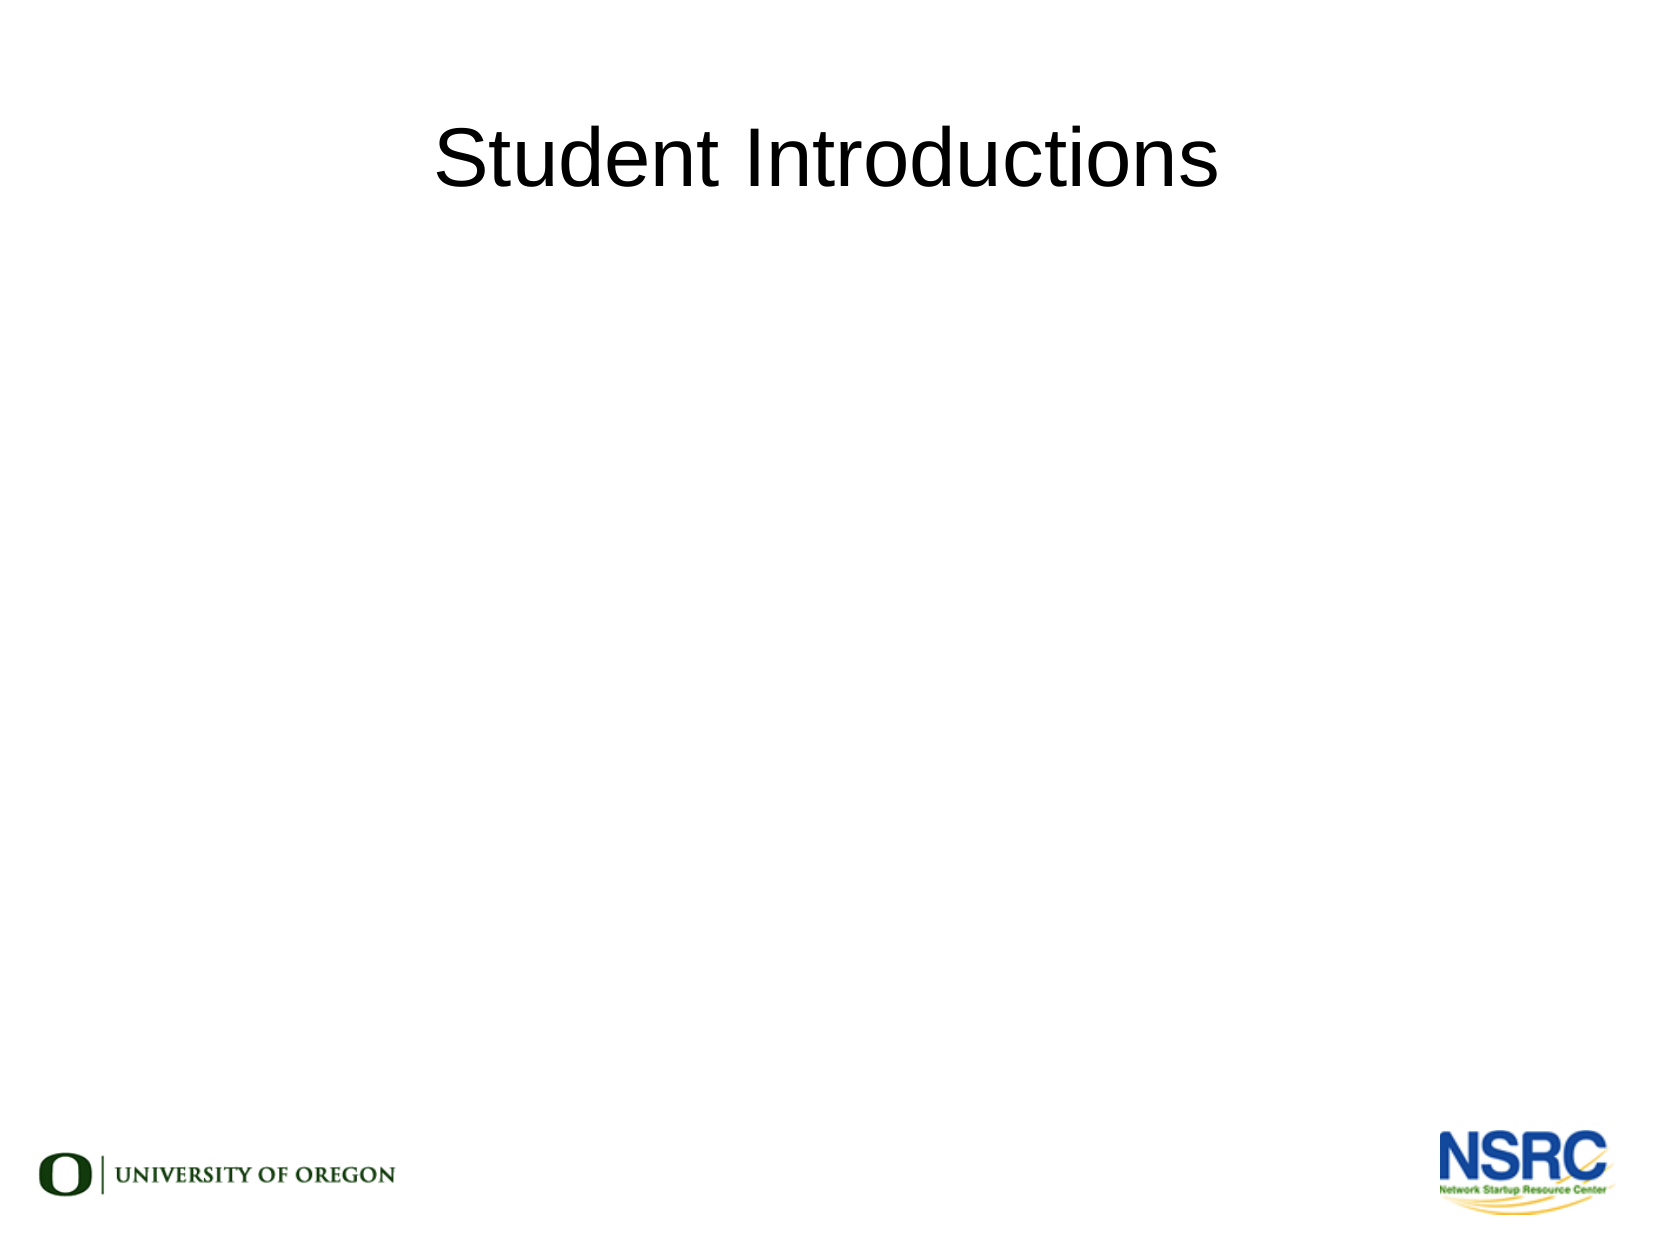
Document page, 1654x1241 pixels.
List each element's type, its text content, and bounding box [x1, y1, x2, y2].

text_box Student Introductions [82, 49, 1571, 257]
picture [37, 1151, 397, 1198]
picture [1440, 1130, 1616, 1215]
